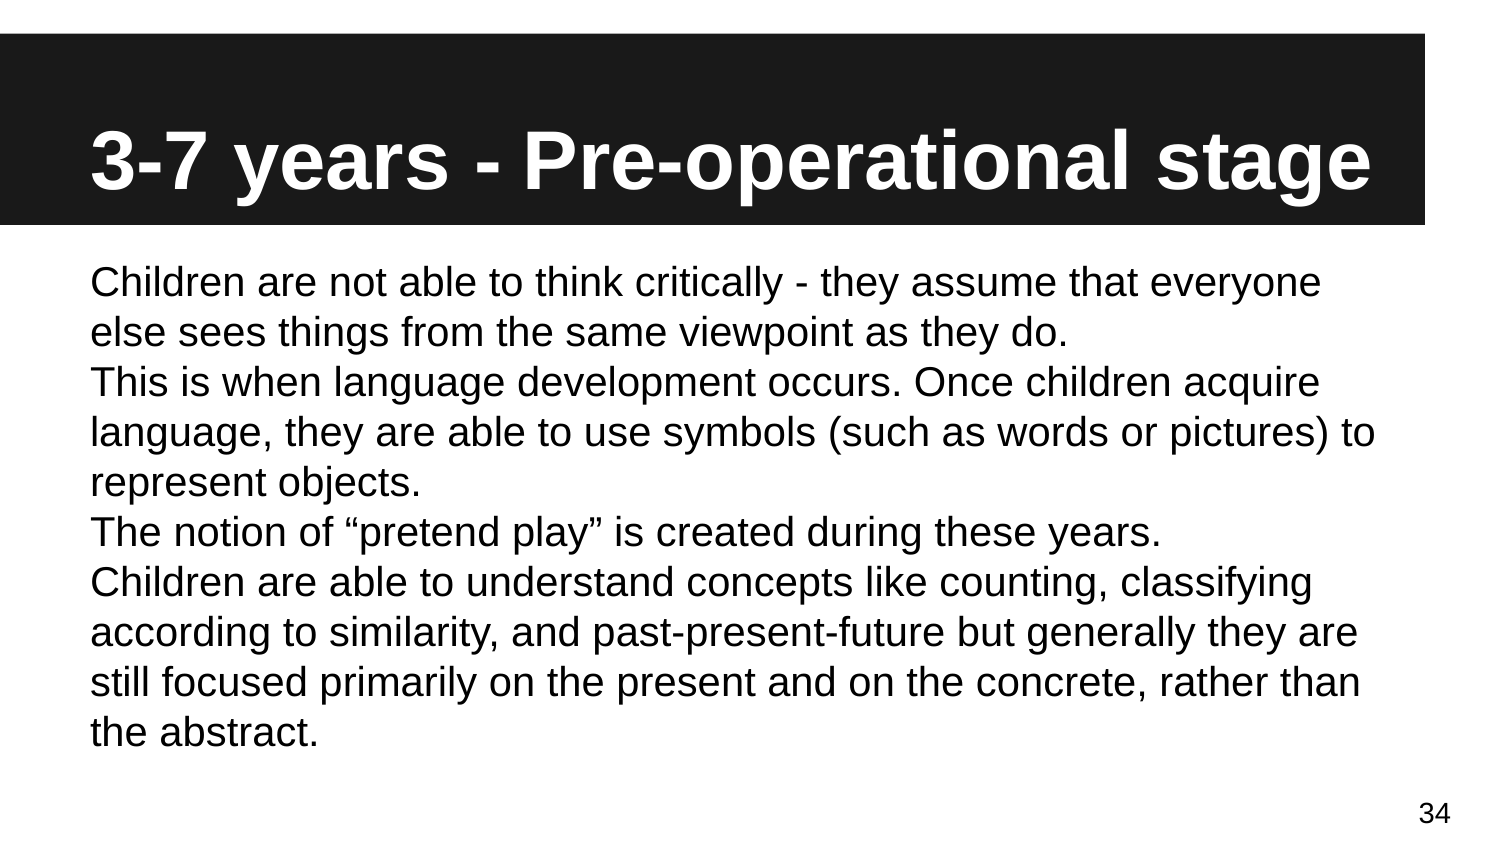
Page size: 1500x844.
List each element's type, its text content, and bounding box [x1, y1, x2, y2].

list Children are not able to think critically - they assume that everyone else sees things from the same viewpoint as they do. This is when language development occurs. Once children acquire language, they are able to use symbols (such as words or pictures) to represent objects. The notion of “pretend play” is created during these years. Children are able to understand concepts like counting, classifying according to similarity, and past-present-future but generally they are still focused primarily on the present and on the concrete, rather than the abstract. [75, 239, 1425, 808]
slide_number 34 [1403, 779, 1494, 844]
title 3-7 years - Pre-operational stage [75, 33, 1425, 221]
